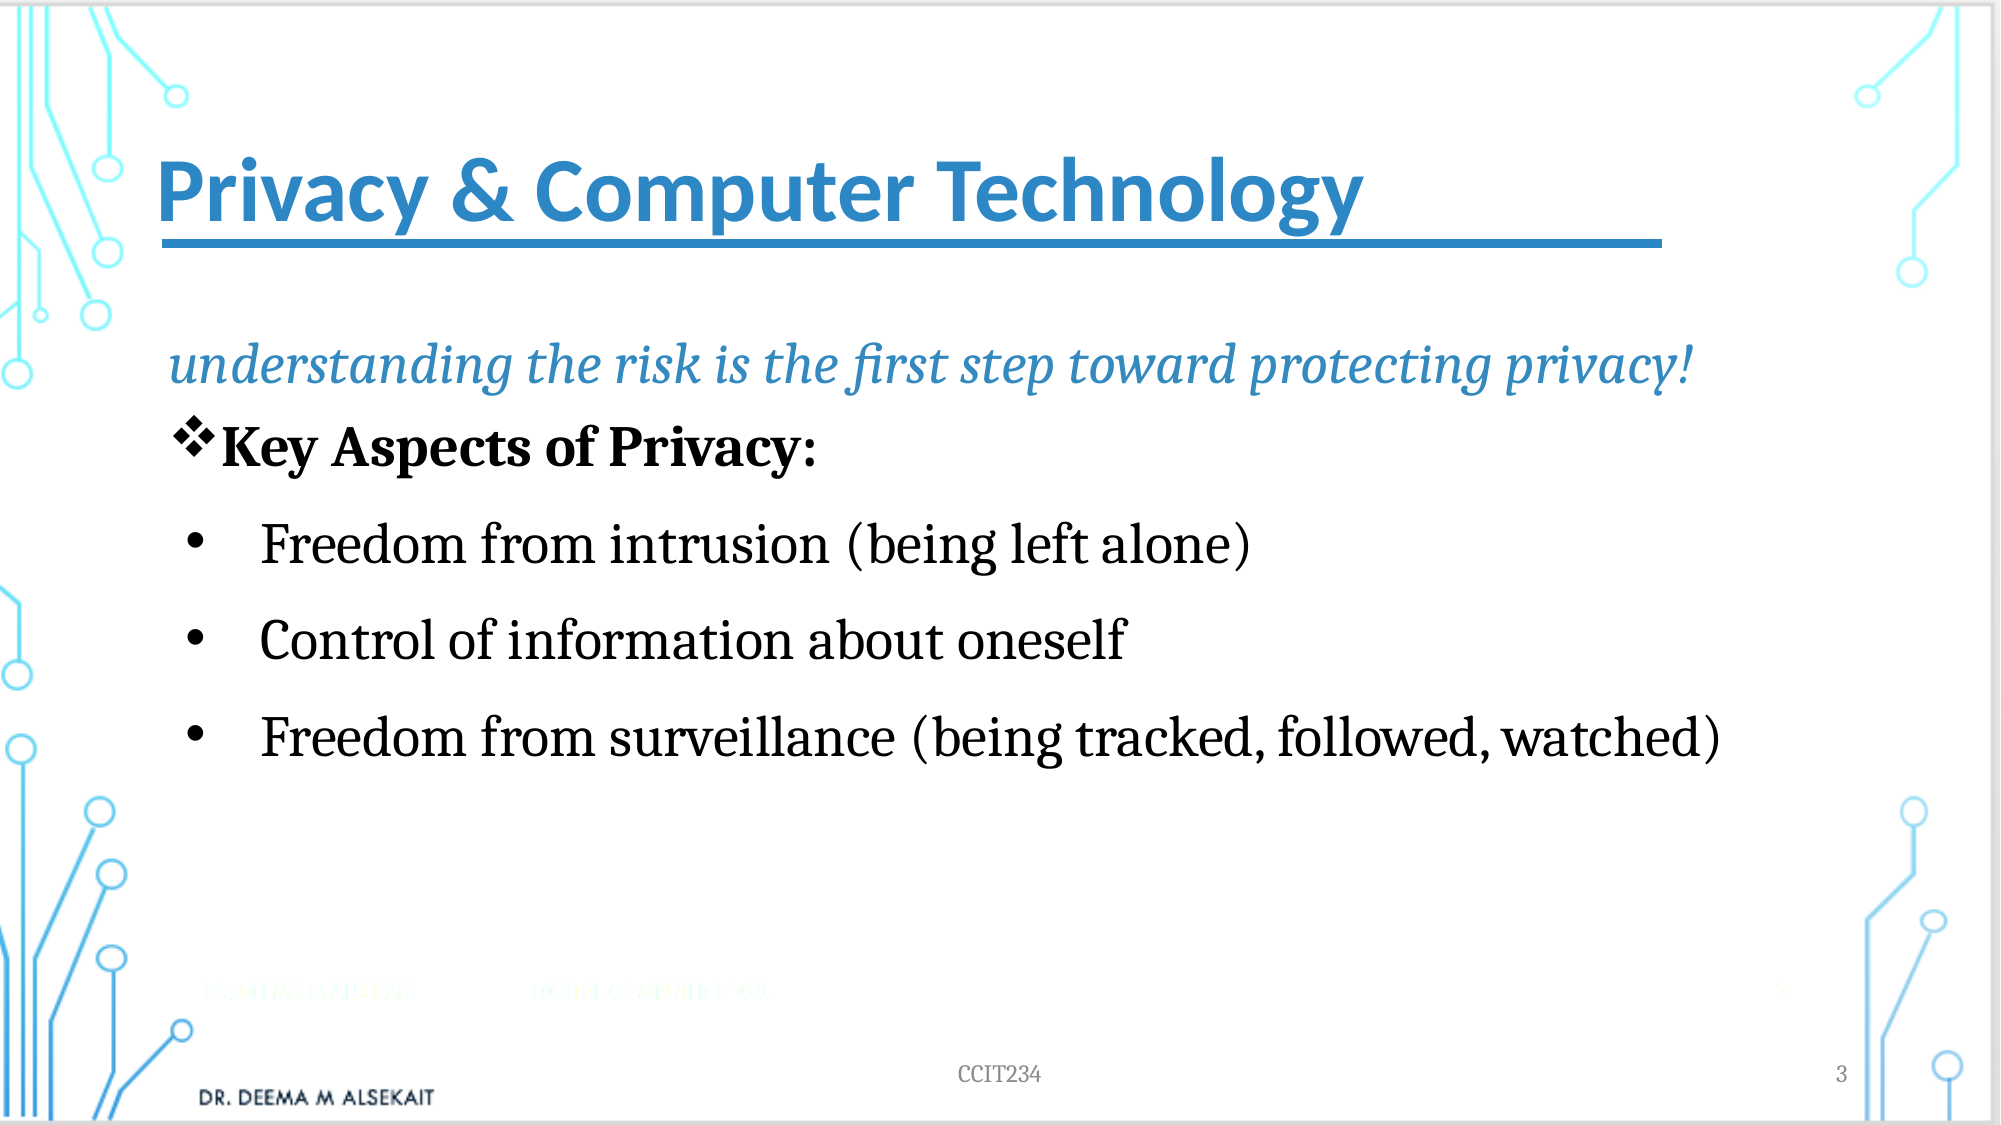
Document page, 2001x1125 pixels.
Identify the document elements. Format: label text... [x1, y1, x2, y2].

title Privacy & Computer Technology [150, 0, 1629, 246]
footer CCIT234 [662, 1042, 1338, 1103]
list understanding the risk is the first step toward protecting privacy! Key Aspects of Privacy: Freedom from intrusion (being left alone) Control of information about oneself Freedom from surveillance (being tracked, followed, watched) [161, 305, 1820, 902]
picture [0, 0, 2001, 1125]
slide_number 3 [1412, 1042, 1863, 1103]
